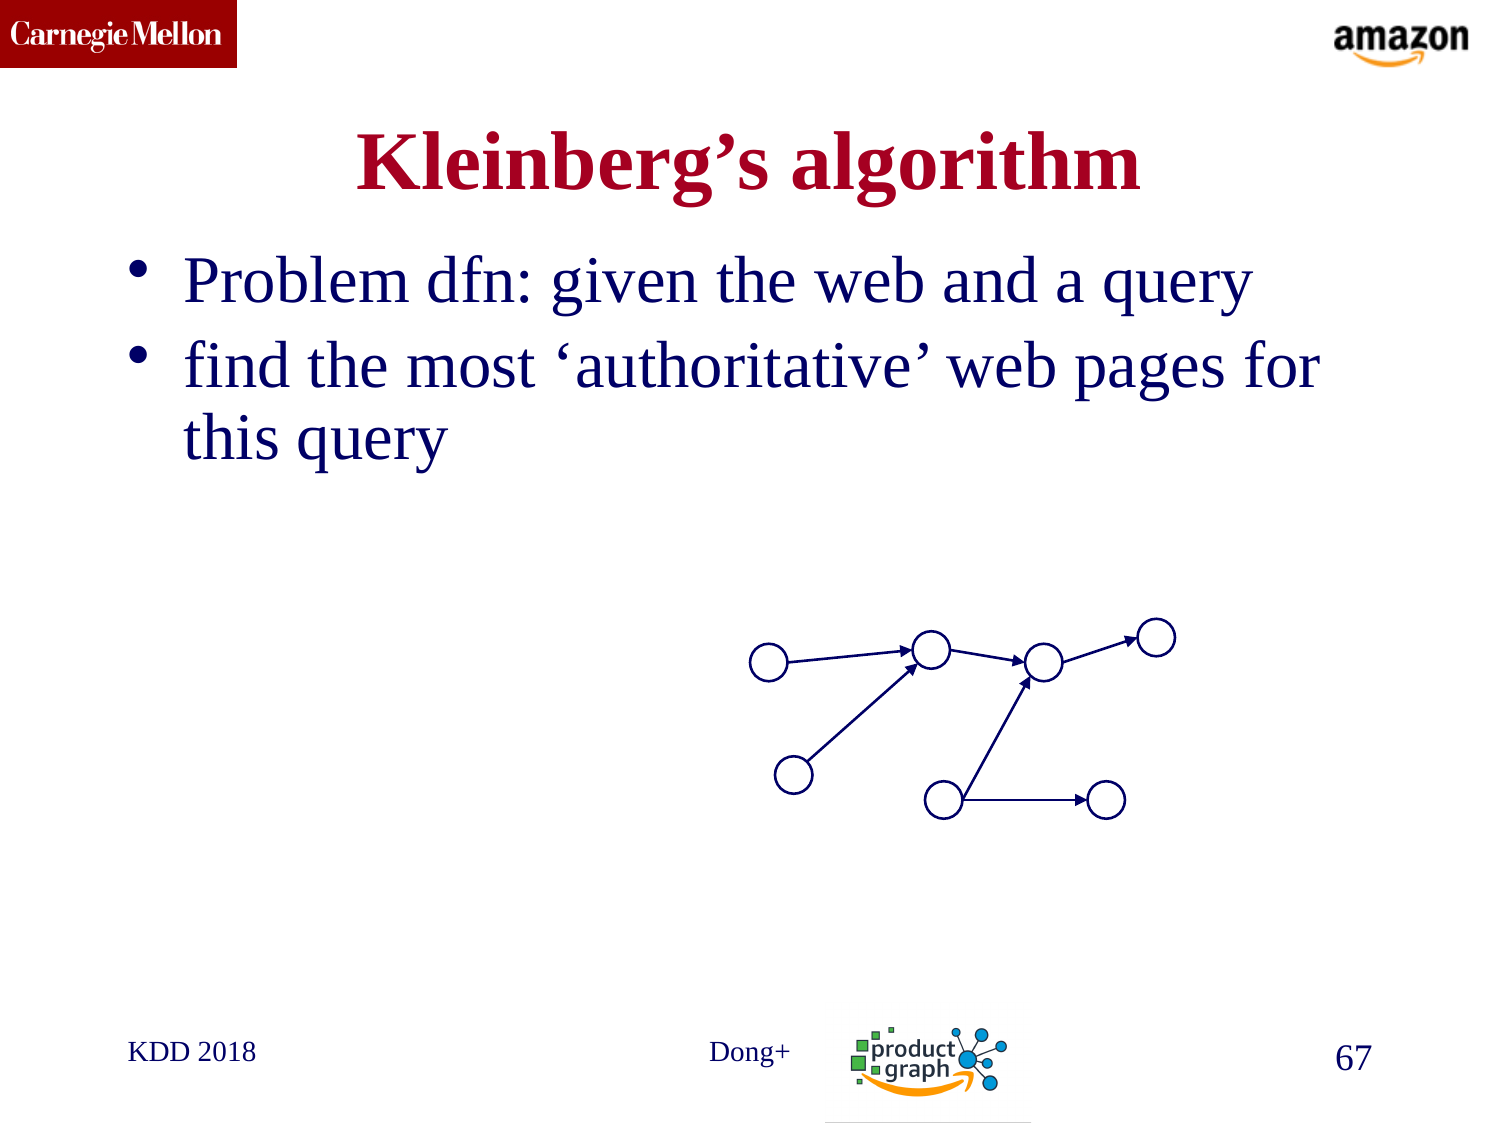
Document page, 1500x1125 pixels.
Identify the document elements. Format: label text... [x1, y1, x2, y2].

slide_number 67 [1074, 1024, 1388, 1101]
slide_number KDD 2018 [112, 1024, 426, 1101]
title Kleinberg’s algorithm [112, 99, 1388, 213]
picture [1322, 4, 1484, 88]
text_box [749, 618, 1176, 820]
footer Dong+ [512, 1024, 988, 1101]
picture [0, 0, 237, 68]
list Problem dfn: given the web and a query find the most ‘authoritative’ web pages for this query [112, 237, 1388, 1001]
